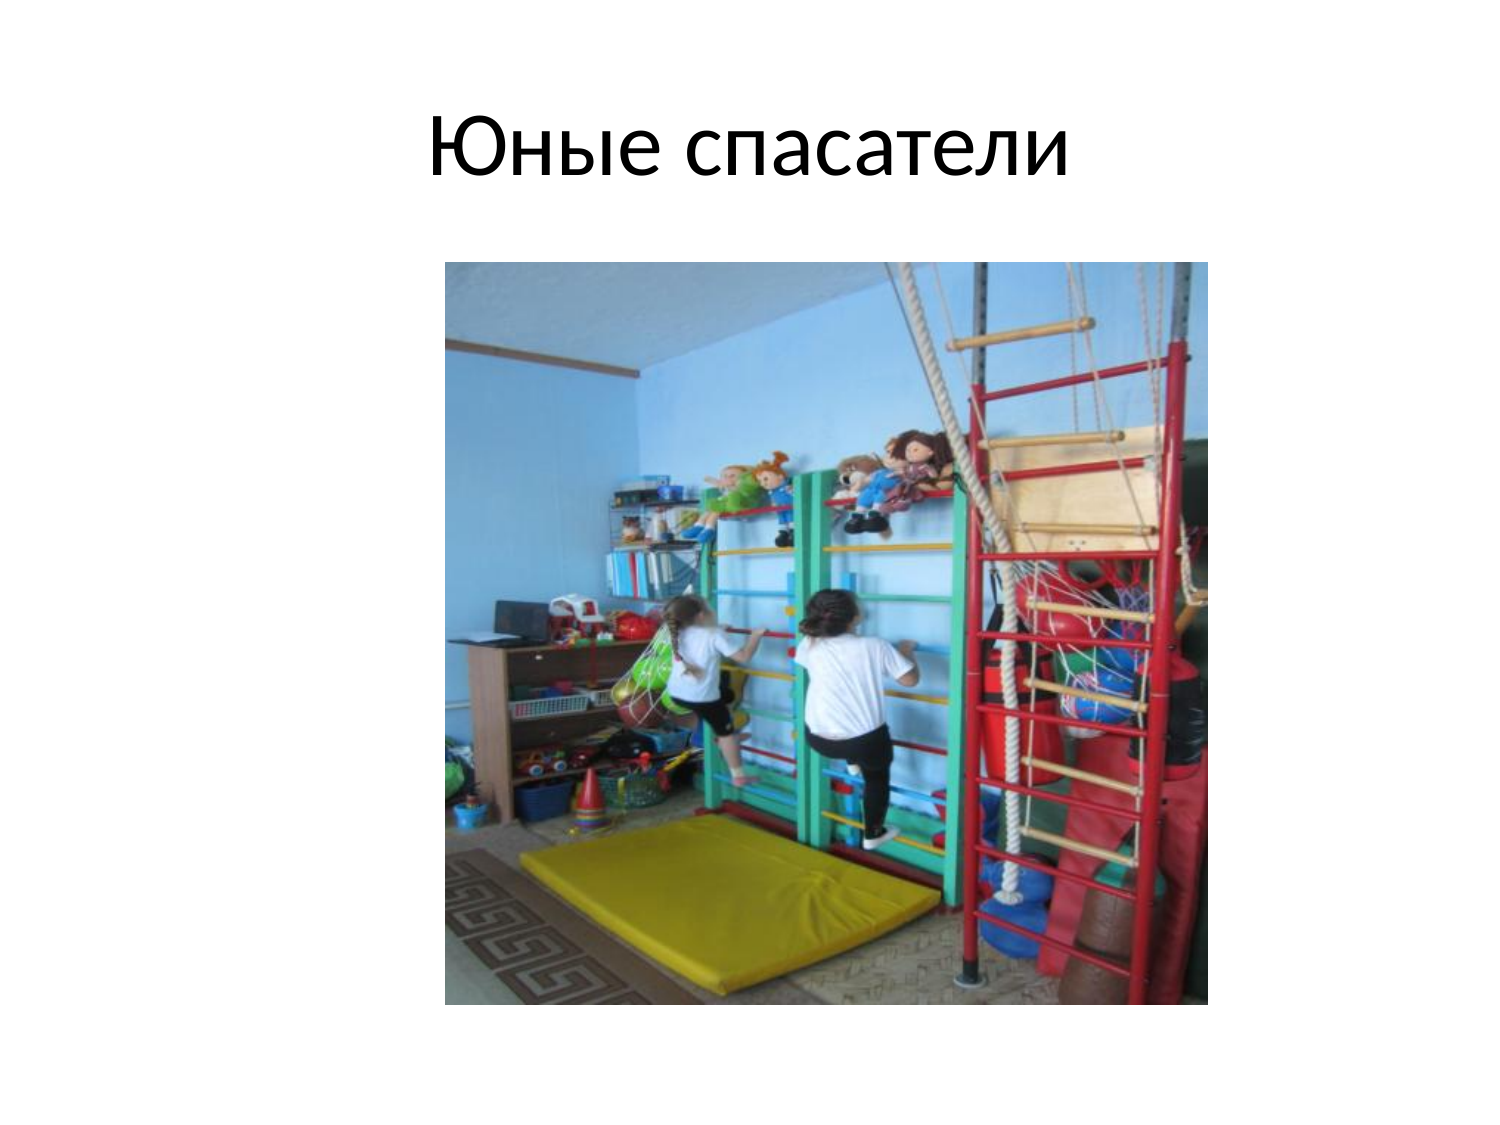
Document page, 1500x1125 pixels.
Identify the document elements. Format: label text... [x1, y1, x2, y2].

title Юные спасатели [75, 45, 1425, 233]
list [445, 262, 1208, 1006]
